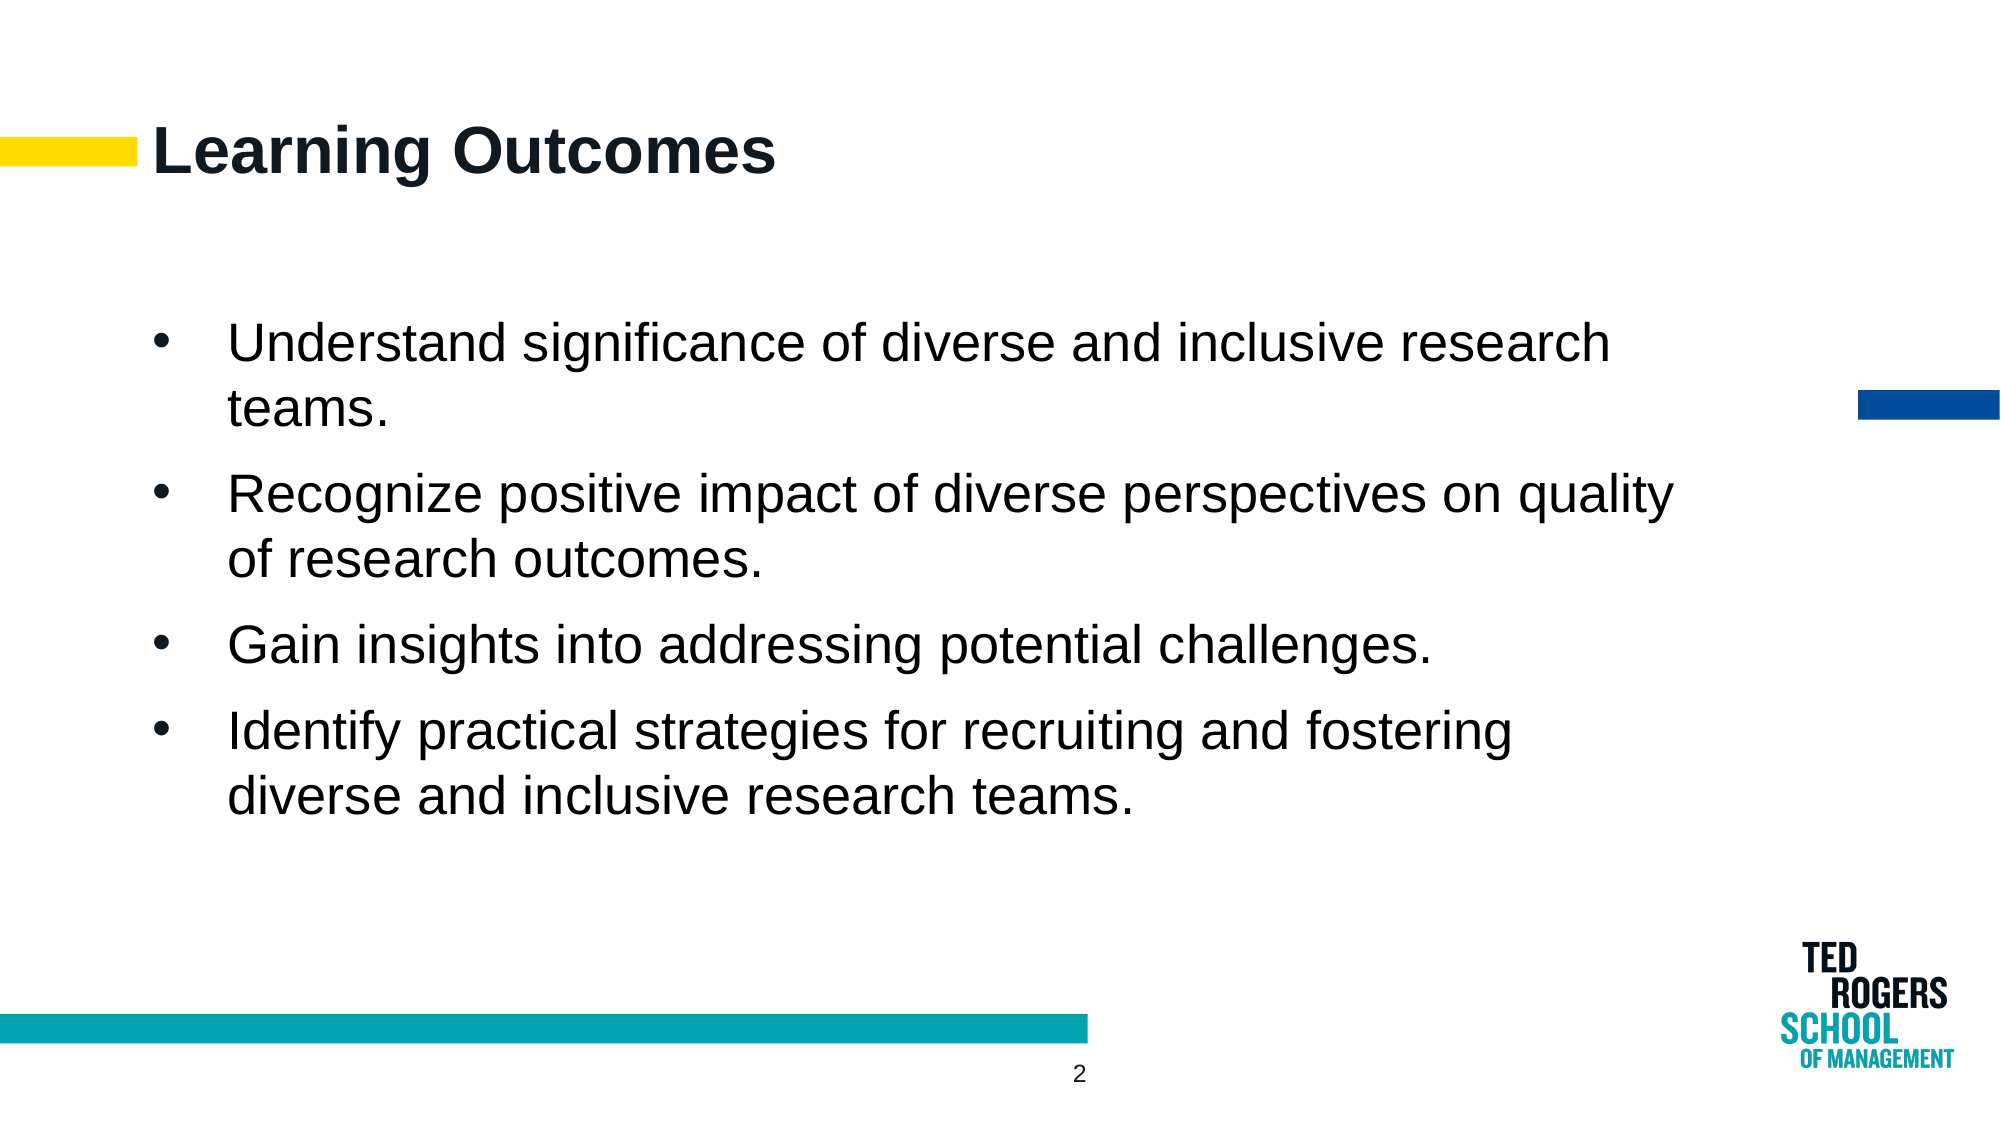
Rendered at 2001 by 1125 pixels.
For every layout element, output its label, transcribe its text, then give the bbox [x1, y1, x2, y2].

slide_number ‹#› [818, 1042, 1102, 1103]
title Learning Outcomes [137, 44, 1700, 262]
picture [1730, 893, 2001, 1125]
list Understand significance of diverse and inclusive research teams. Recognize positive impact of diverse perspectives on quality of research outcomes. Gain insights into addressing potential challenges. Identify practical strategies for recruiting and fostering diverse and inclusive research teams. [137, 299, 1700, 900]
